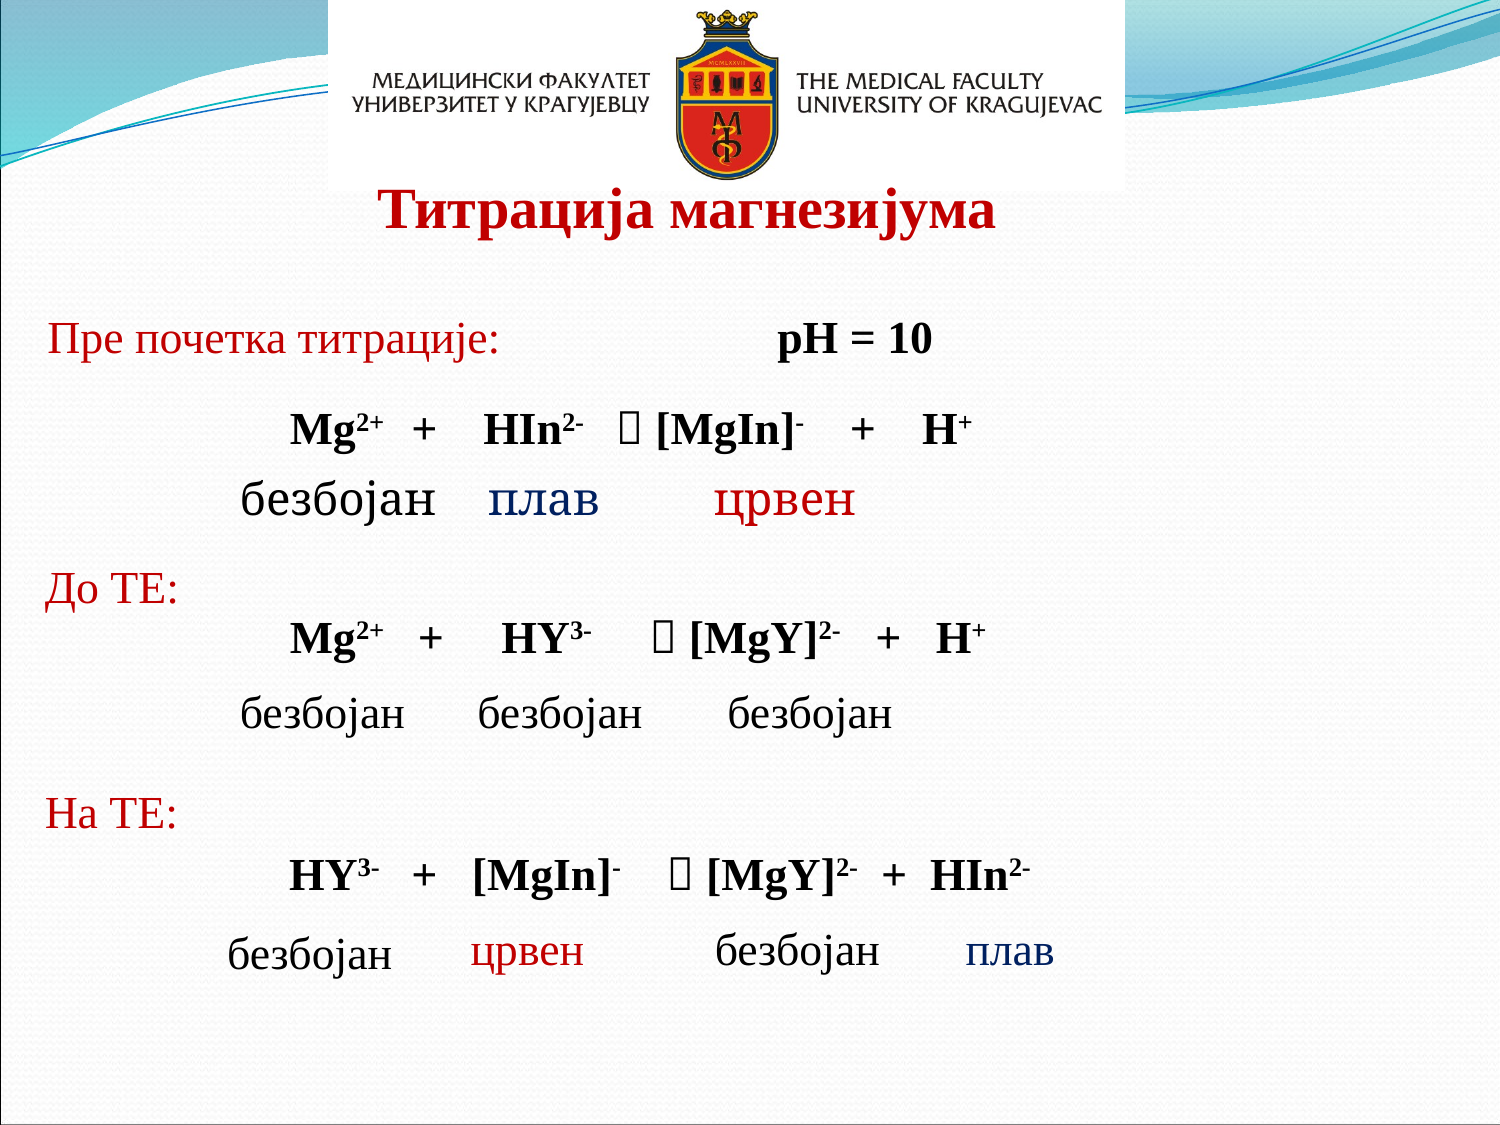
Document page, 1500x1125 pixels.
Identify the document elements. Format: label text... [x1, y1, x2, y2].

text_box безбојан [712, 675, 975, 745]
text_box На ТЕ: [29, 774, 255, 845]
text_box Титрација магнезијума [362, 162, 1113, 248]
picture [24, 146, 53, 156]
text_box безбојан [699, 912, 900, 983]
text_box Mg2+ + HY3-  [MgY]2- + H+ [274, 600, 1088, 670]
text_box До ТЕ: [30, 549, 305, 620]
text_box безбојан [225, 675, 462, 745]
text_box црвен [698, 462, 871, 533]
text_box Пре почетка титрације: [32, 299, 516, 370]
text_box плав [473, 462, 628, 533]
picture [1334, 0, 1500, 59]
text_box pH = 10 [762, 299, 1050, 370]
text_box HY3- + [MgIn]-  [MgY]2- + HIn2- [274, 837, 1150, 908]
text_box плав [950, 912, 1070, 983]
text_box безбојан [224, 462, 463, 533]
text_box безбојан [212, 916, 438, 987]
text_box безбојан [462, 675, 700, 745]
text_box Mg2+ + HIn2-  [MgIn]- + H+ [274, 391, 1100, 462]
text_box црвен [455, 912, 600, 983]
picture [0, 0, 1500, 1125]
